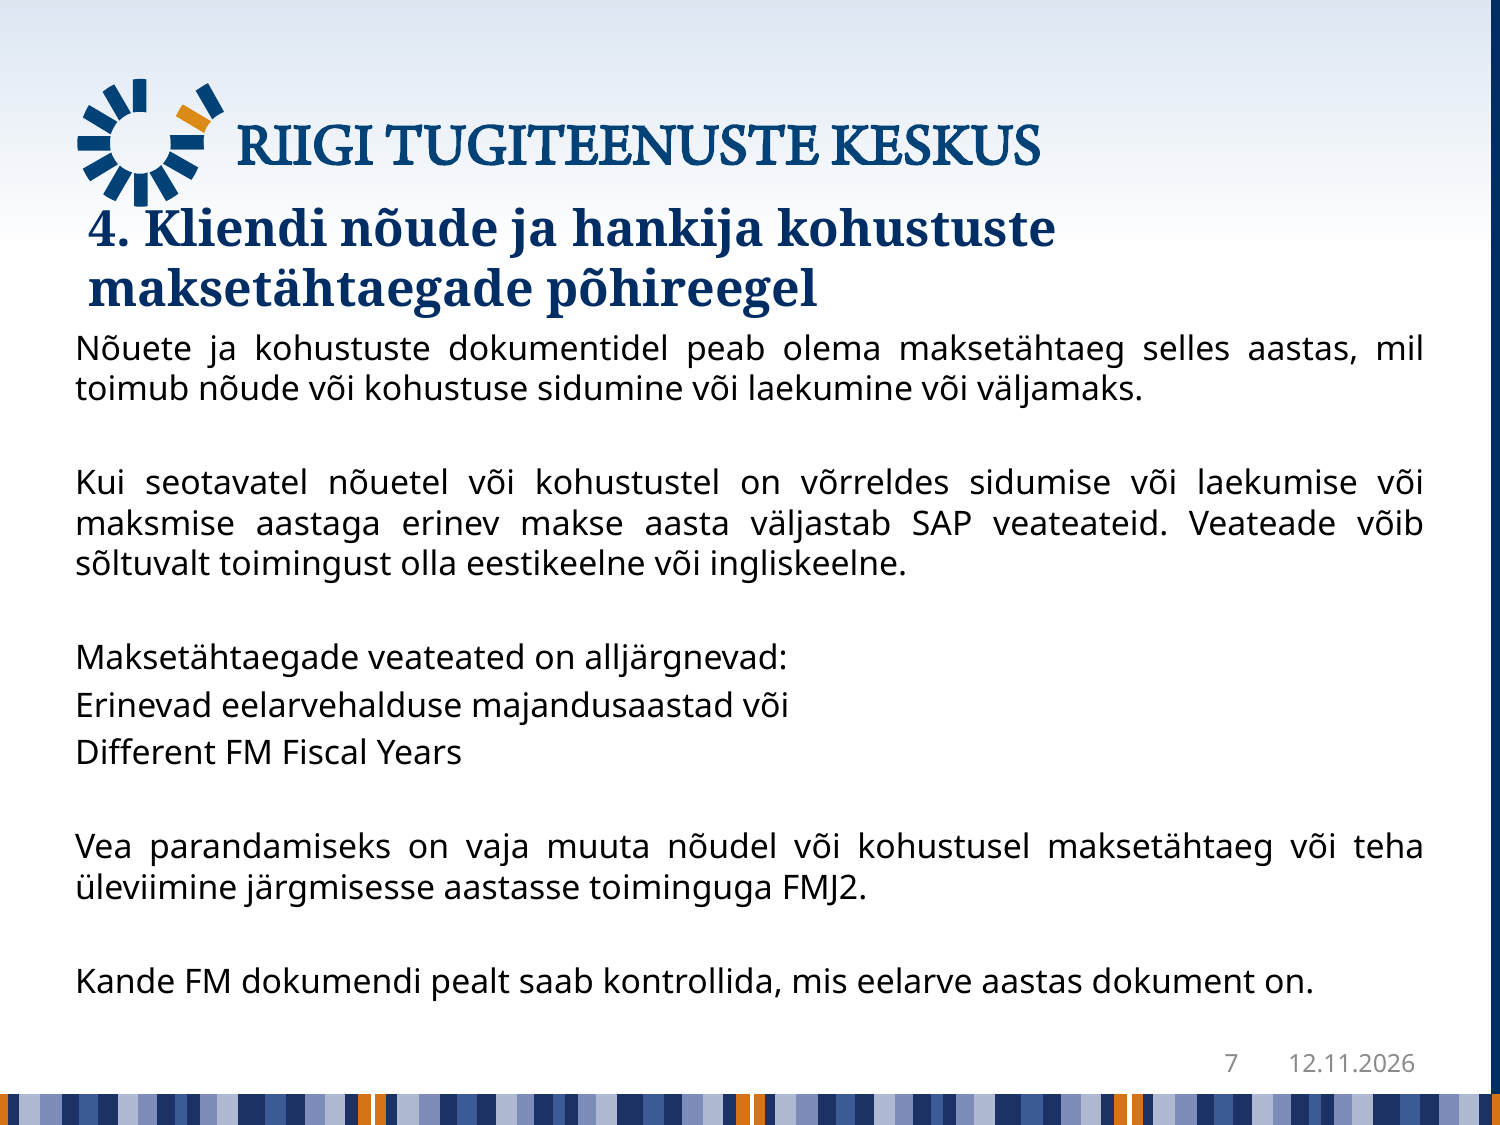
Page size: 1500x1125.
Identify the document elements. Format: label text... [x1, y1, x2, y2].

title 4. Kliendi nõude ja hankija kohustuste maksetähtaegade põhireegel [88, 196, 1437, 327]
list Nõuete ja kohustuste dokumentidel peab olema maksetähtaeg selles aastas, mil toimub nõude või kohustuse sidumine või laekumine või väljamaks. Kui seotavatel nõuetel või kohustustel on võrreldes sidumise või laekumise või maksmise aastaga erinev makse aasta väljastab SAP veateateid. Veateade võib sõltuvalt toimingust olla eestikeelne või ingliskeelne. Maksetähtaegade veateated on alljärgnevad: Erinevad eelarvehalduse majandusaastad või Different FM Fiscal Years Vea parandamiseks on vaja muuta nõudel või kohustusel maksetähtaeg või teha üleviimine järgmisesse aastasse toiminguga FMJ2. Kande FM dokumendi pealt saab kontrollida, mis eelarve aastas dokument on. [75, 326, 1425, 1012]
slide_number 7 [1139, 1035, 1254, 1095]
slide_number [1269, 1035, 1431, 1095]
